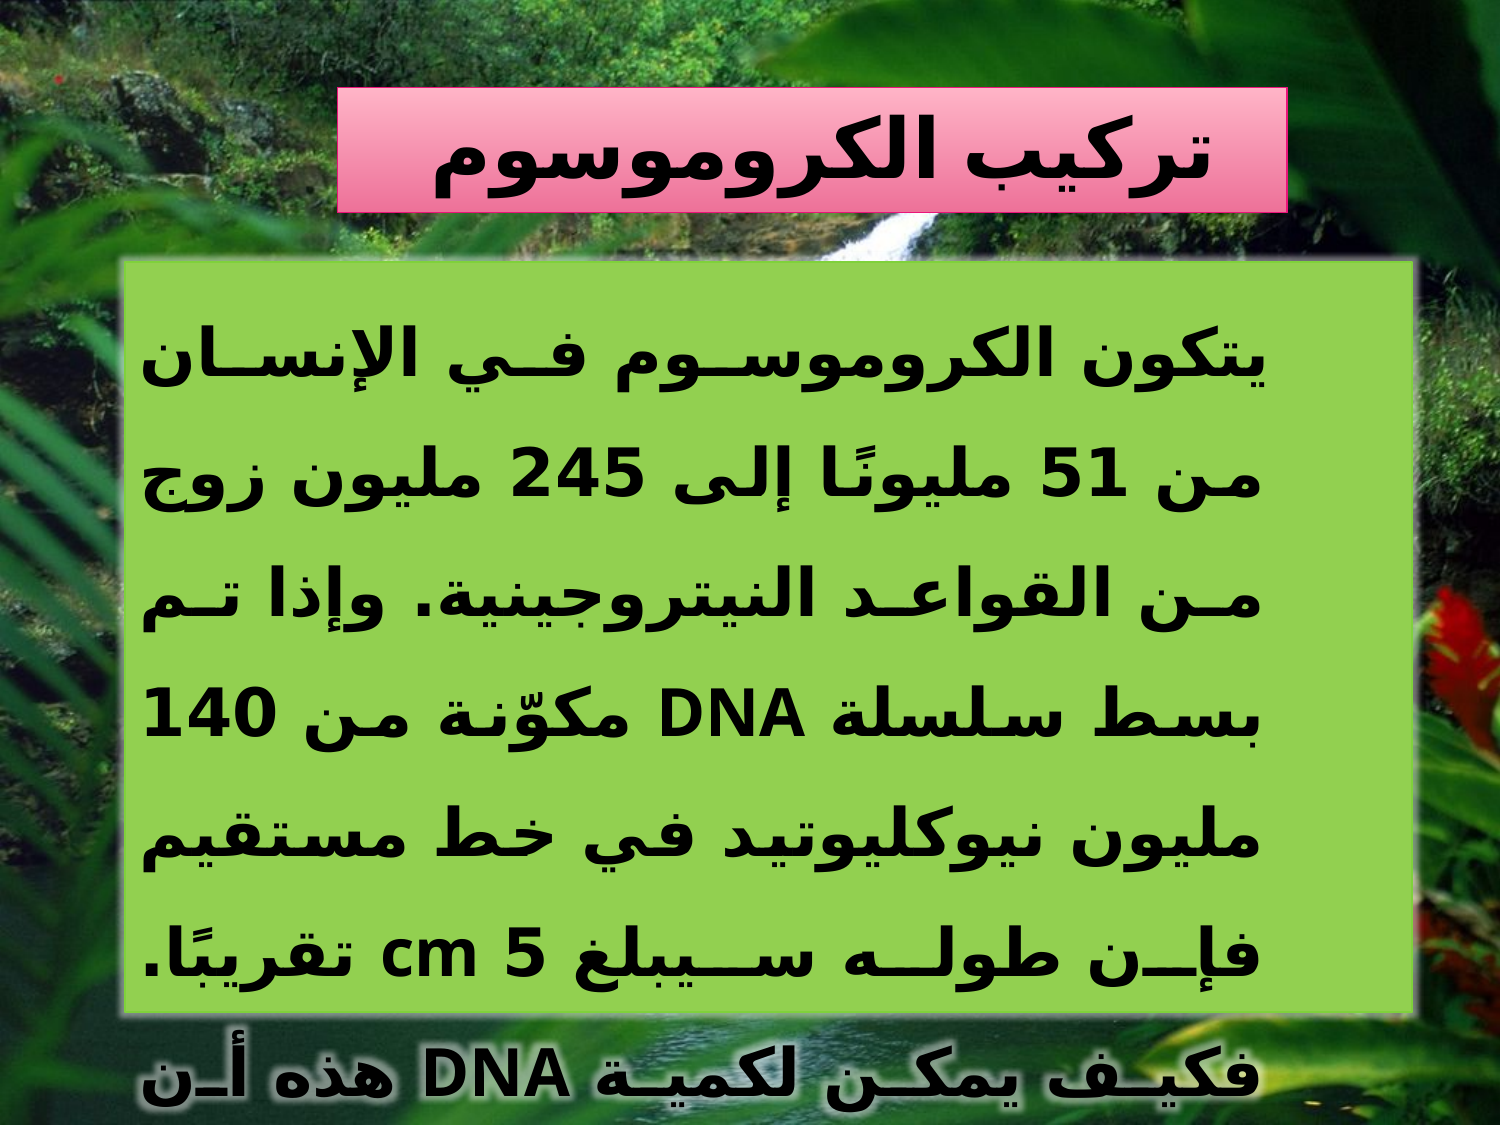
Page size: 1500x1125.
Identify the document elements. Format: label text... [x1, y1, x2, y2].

text_box يتكون الكروموسوم في الإنسان من 51 مليونًا إلى 245 مليون زوج من القواعد النيتروجينية. وإذا تم بسط سلسلة DNA مكوّنة من 140 مليون نيوكليوتيد في خط مستقيم فإن طوله سيبلغ 5 cm تقريبًا. فكيف يمكن لكمية DNA هذه أن تترتب داخل خلية مجهرية؟ [124, 261, 1413, 1013]
title تركيب الكروموسوم [337, 87, 1288, 213]
picture [0, 0, 1500, 1125]
